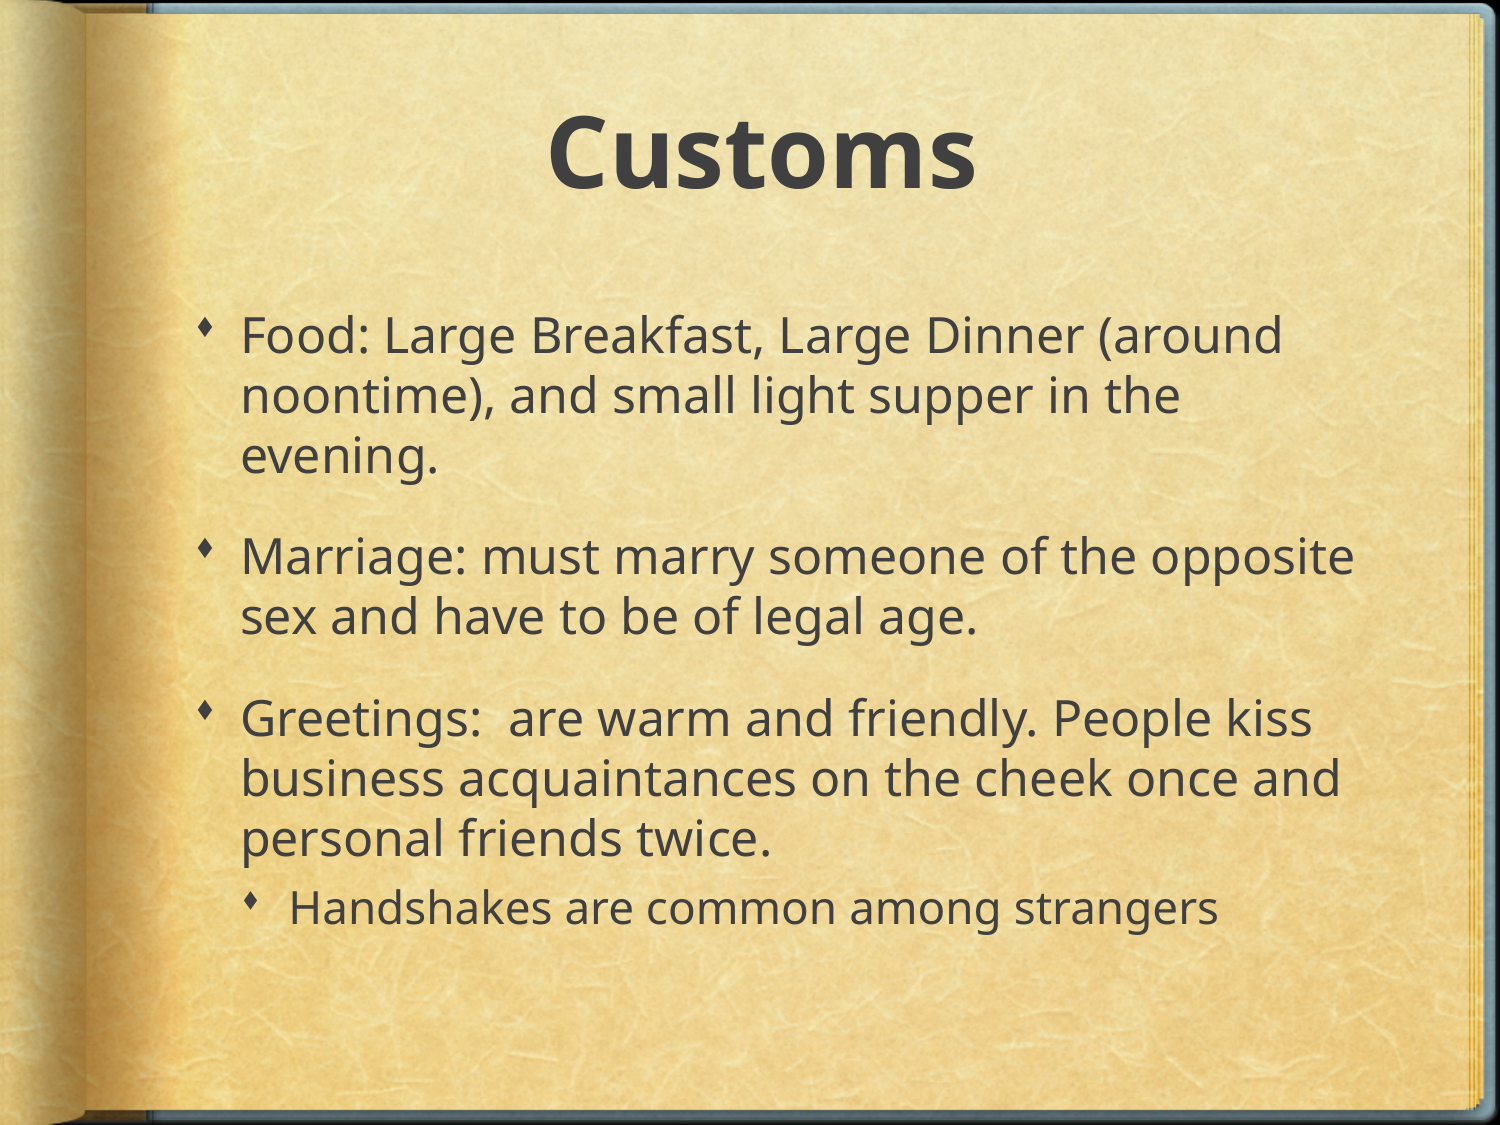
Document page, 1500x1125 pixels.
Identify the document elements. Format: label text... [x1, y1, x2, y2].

list Food: Large Breakfast, Large Dinner (around noontime), and small light supper in the evening. Marriage: must marry someone of the opposite sex and have to be of legal age. Greetings: are warm and friendly. People kiss business acquaintances on the cheek once and personal friends twice. Handshakes are common among strangers [178, 295, 1372, 1005]
title Customs [178, 45, 1372, 265]
picture [0, 0, 1500, 1125]
